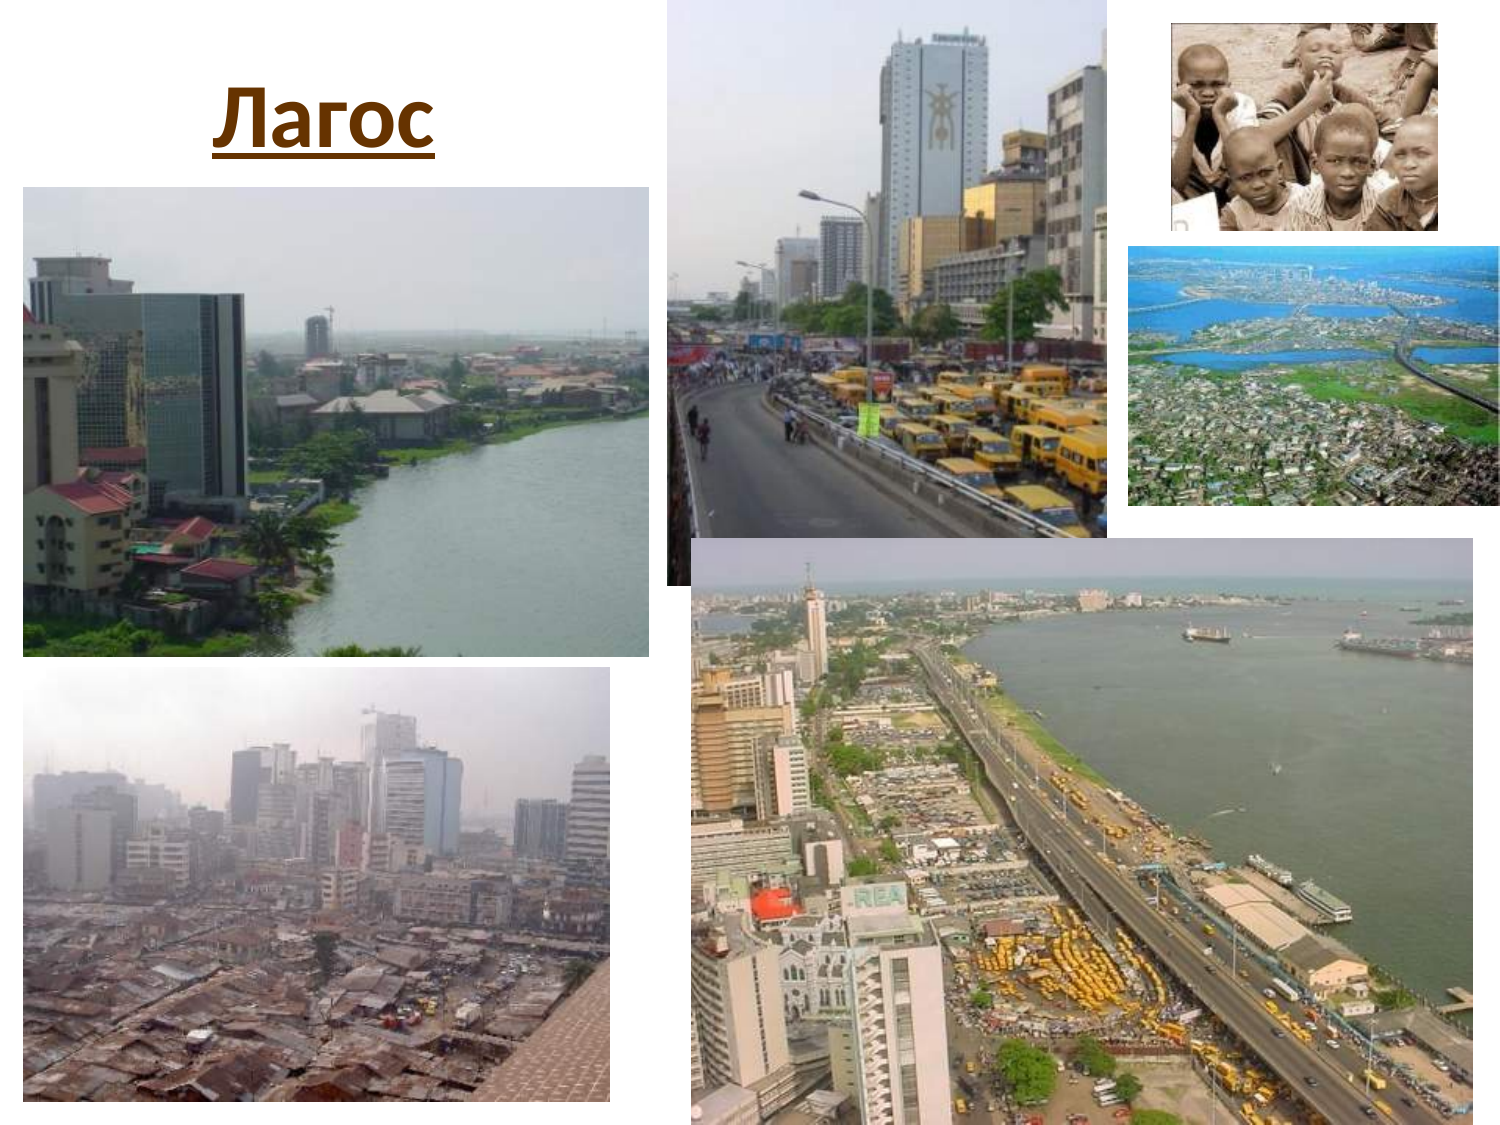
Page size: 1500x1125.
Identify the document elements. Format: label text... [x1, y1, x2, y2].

picture [1127, 245, 1500, 506]
title Лагос [35, 45, 633, 176]
picture [23, 187, 649, 657]
picture [23, 667, 610, 1102]
picture [1171, 23, 1439, 231]
picture [667, 0, 1473, 1125]
